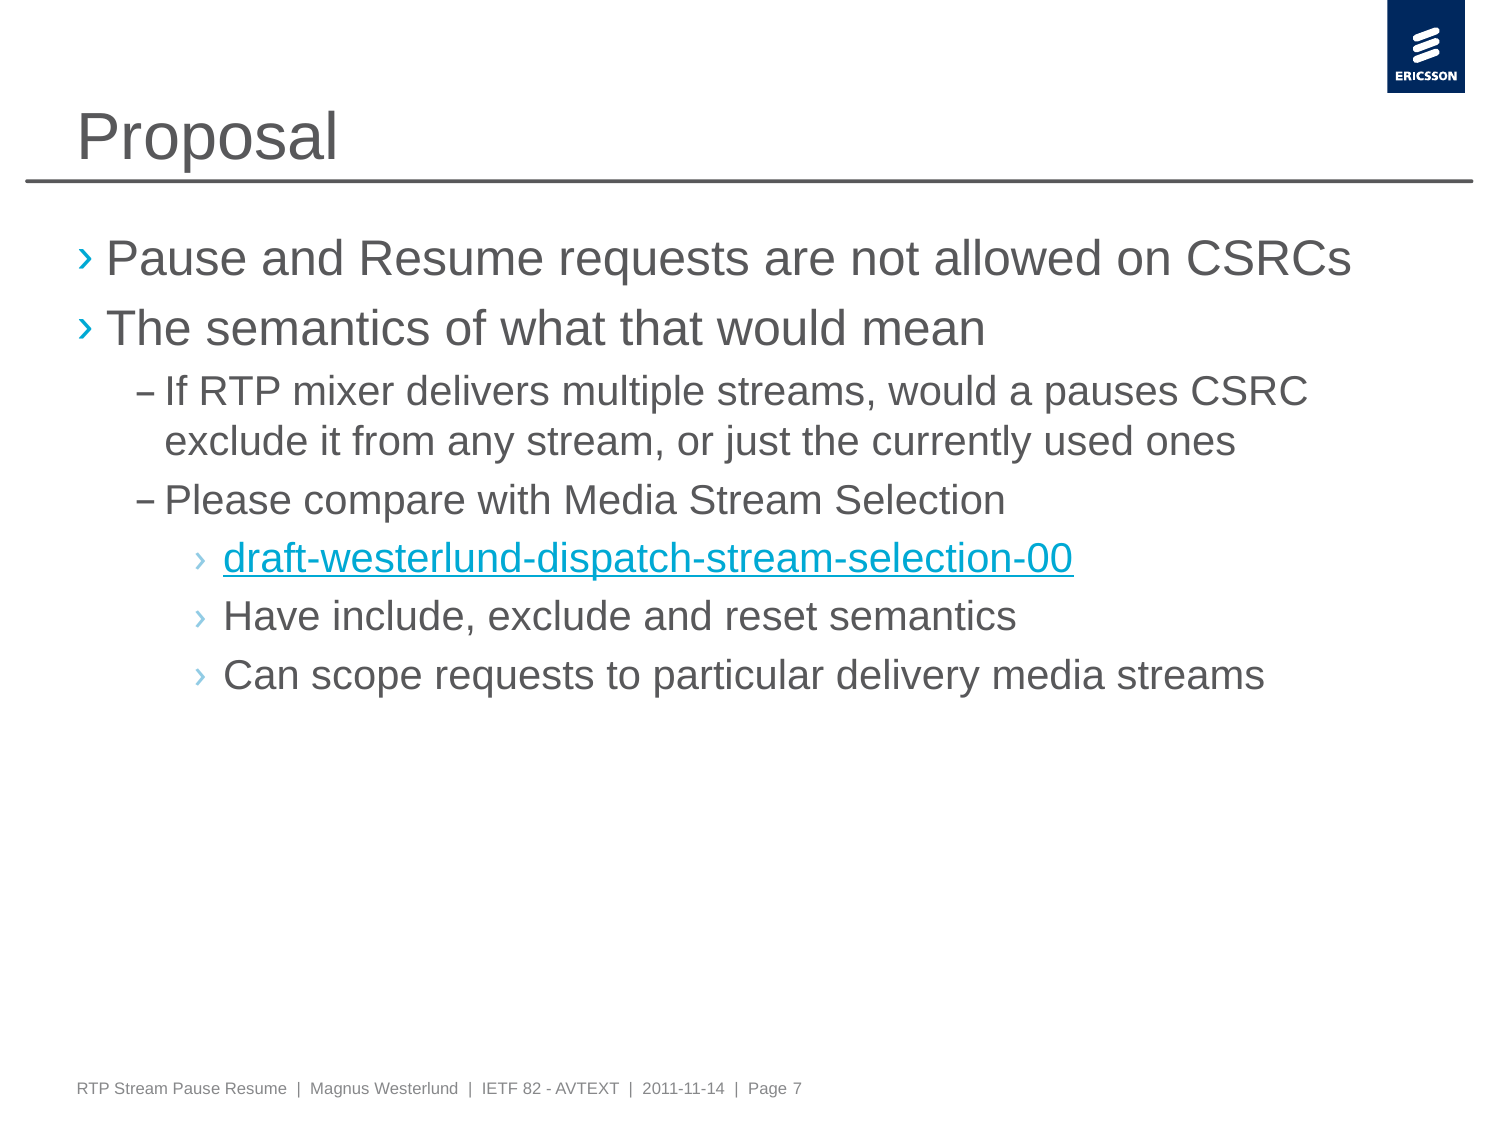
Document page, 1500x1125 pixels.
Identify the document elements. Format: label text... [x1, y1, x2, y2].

title Proposal [64, 91, 1349, 173]
list Pause and Resume requests are not allowed on CSRCs The semantics of what that would mean If RTP mixer delivers multiple streams, would a pauses CSRC exclude it from any stream, or just the currently used ones Please compare with Media Stream Selection draft-westerlund-dispatch-stream-selection-00 Have include, exclude and reset semantics Can scope requests to particular delivery media streams [64, 225, 1436, 929]
